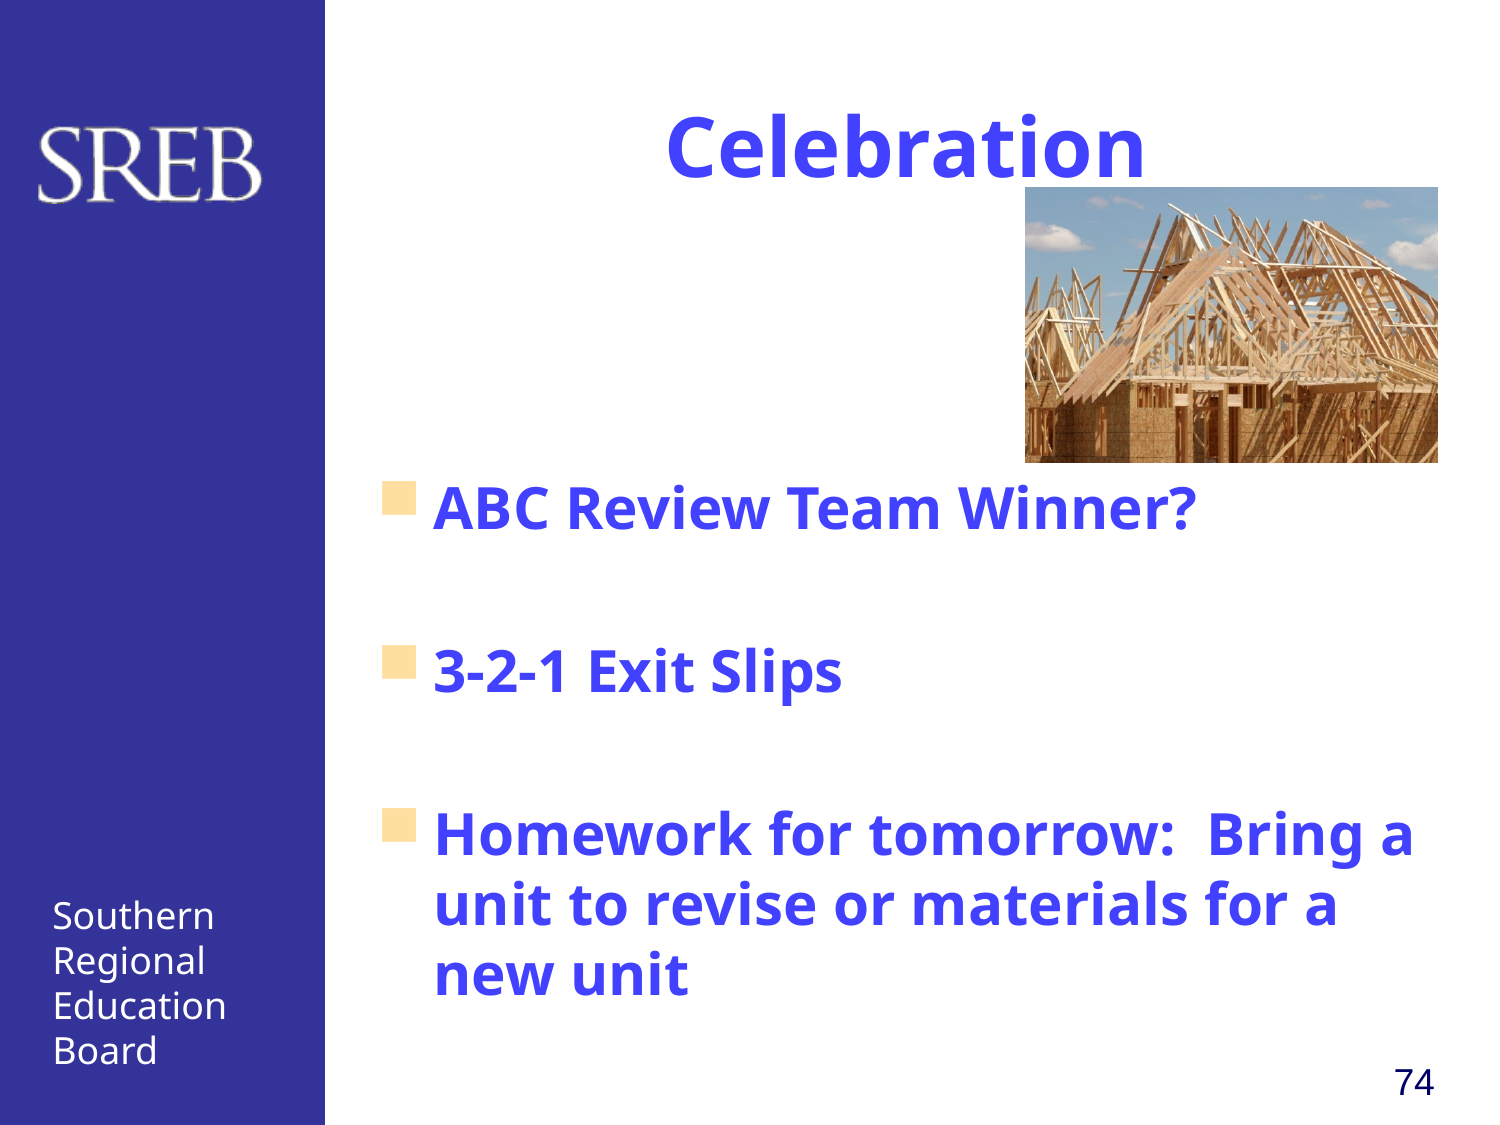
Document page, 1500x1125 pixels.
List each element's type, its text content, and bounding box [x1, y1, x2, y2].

list ABC Review Team Winner? 3-2-1 Exit Slips Homework for tomorrow: Bring a unit to revise or materials for a new unit [362, 299, 1451, 1026]
picture [37, 124, 263, 204]
title Celebration [362, 49, 1451, 238]
slide_number 74 [1124, 1049, 1451, 1125]
picture [1024, 187, 1438, 463]
